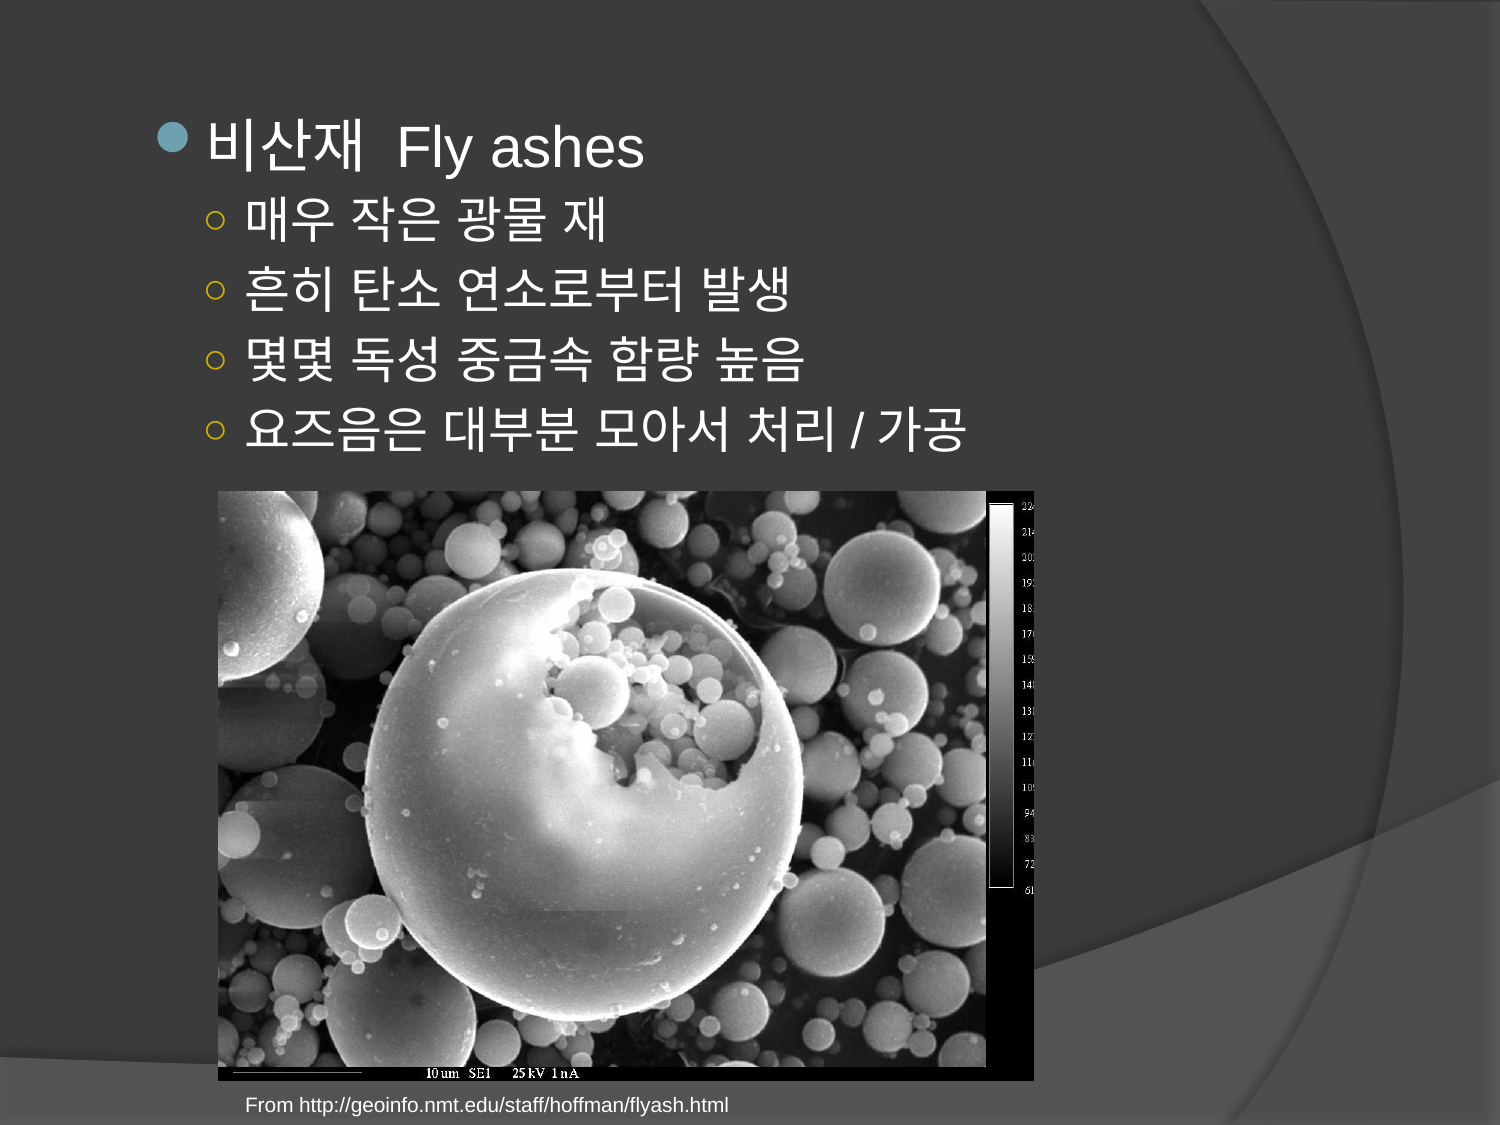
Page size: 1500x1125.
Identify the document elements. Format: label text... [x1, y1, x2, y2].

text_box From http://geoinfo.nmt.edu/staff/hoffman/flyash.html [230, 1092, 981, 1125]
list 비산재 Fly ashes 매우 작은 광물 재 흔히 탄소 연소로부터 발생 몇몇 독성 중금속 함량 높음 요즈음은 대부분 모아서 처리/가공 [64, 101, 1412, 1094]
picture [218, 491, 1035, 1082]
